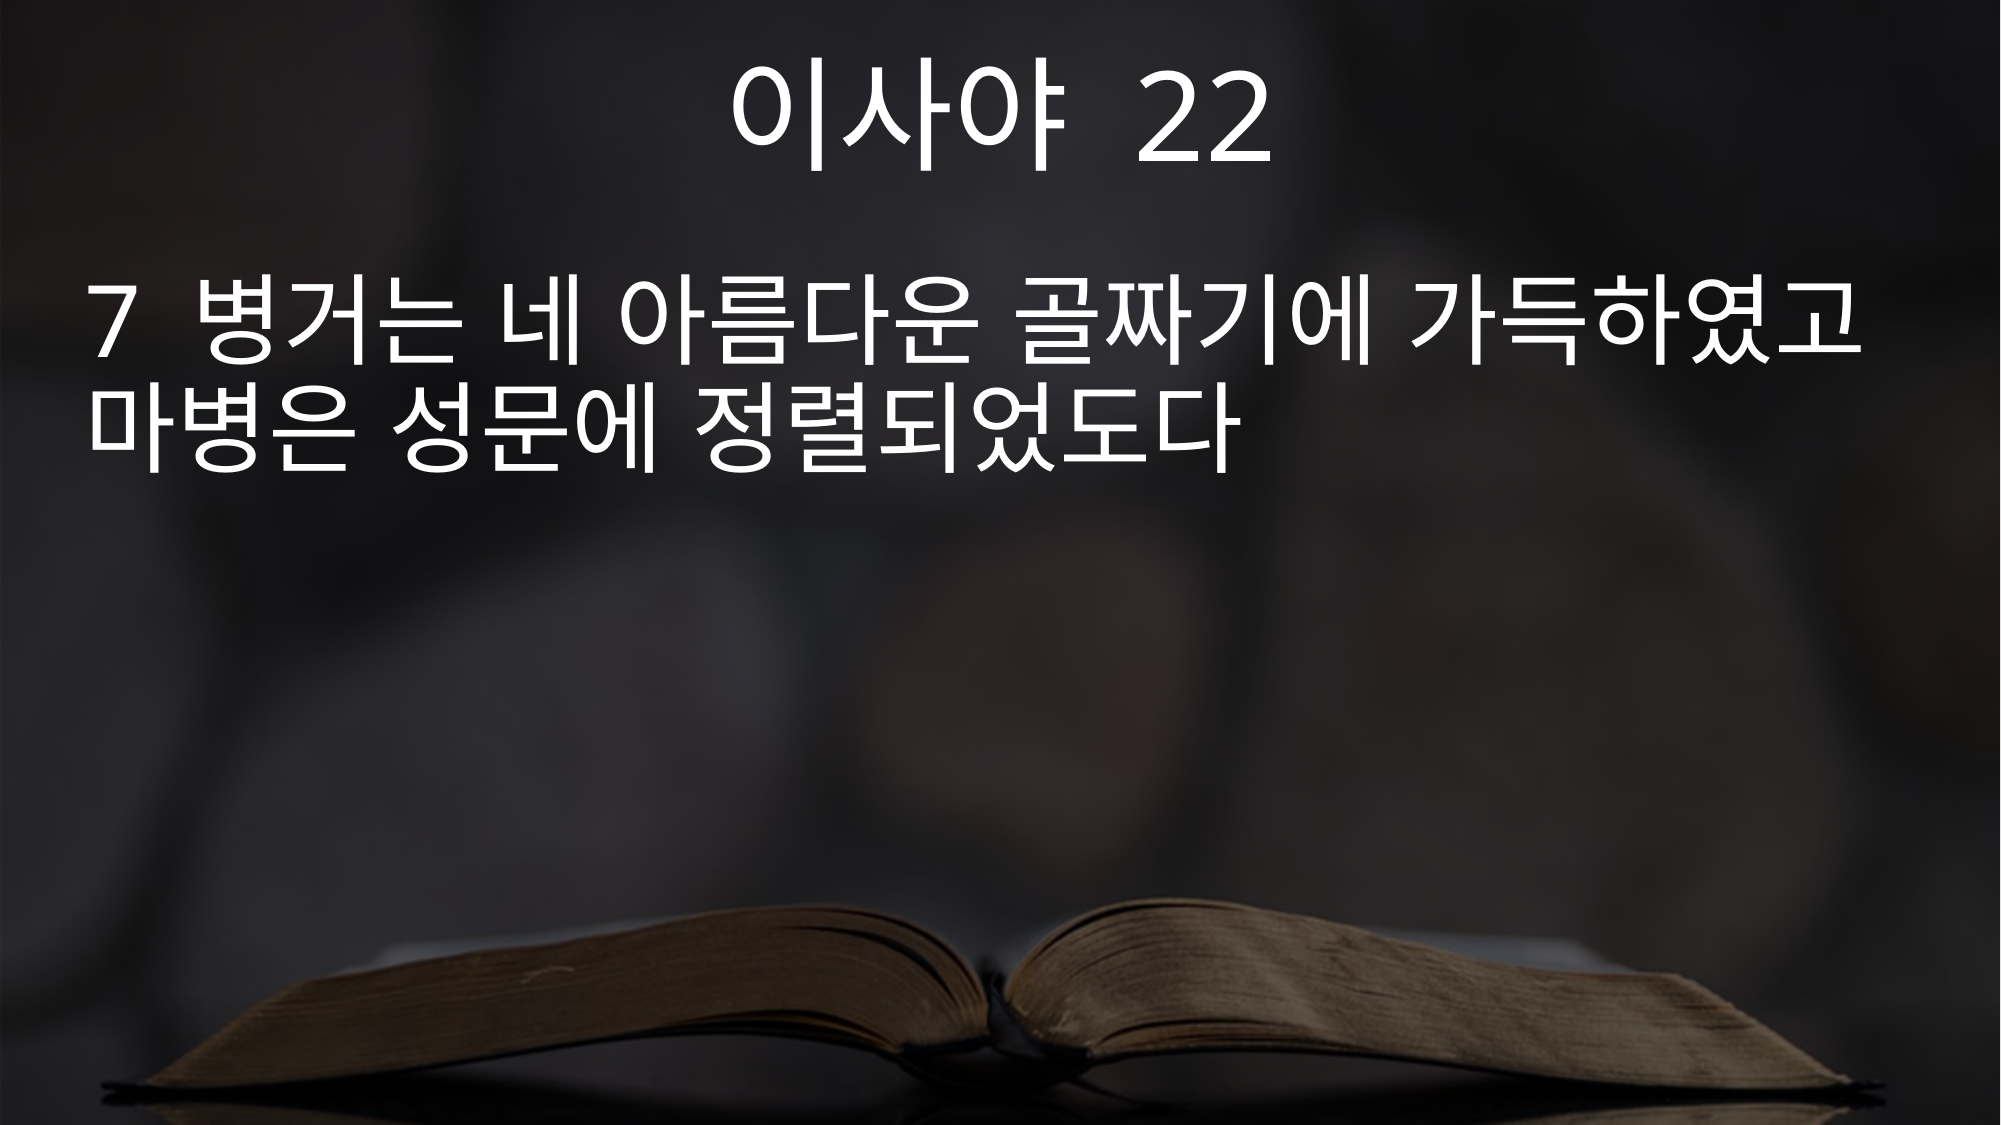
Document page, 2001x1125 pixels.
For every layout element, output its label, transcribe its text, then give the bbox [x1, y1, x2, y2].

footer 이사야 22 [0, 32, 2000, 192]
list 7 병거는 네 아름다운 골짜기에 가득하였고 마병은 성문에 정렬되었도다 [69, 263, 1953, 423]
picture [0, 0, 2001, 1125]
